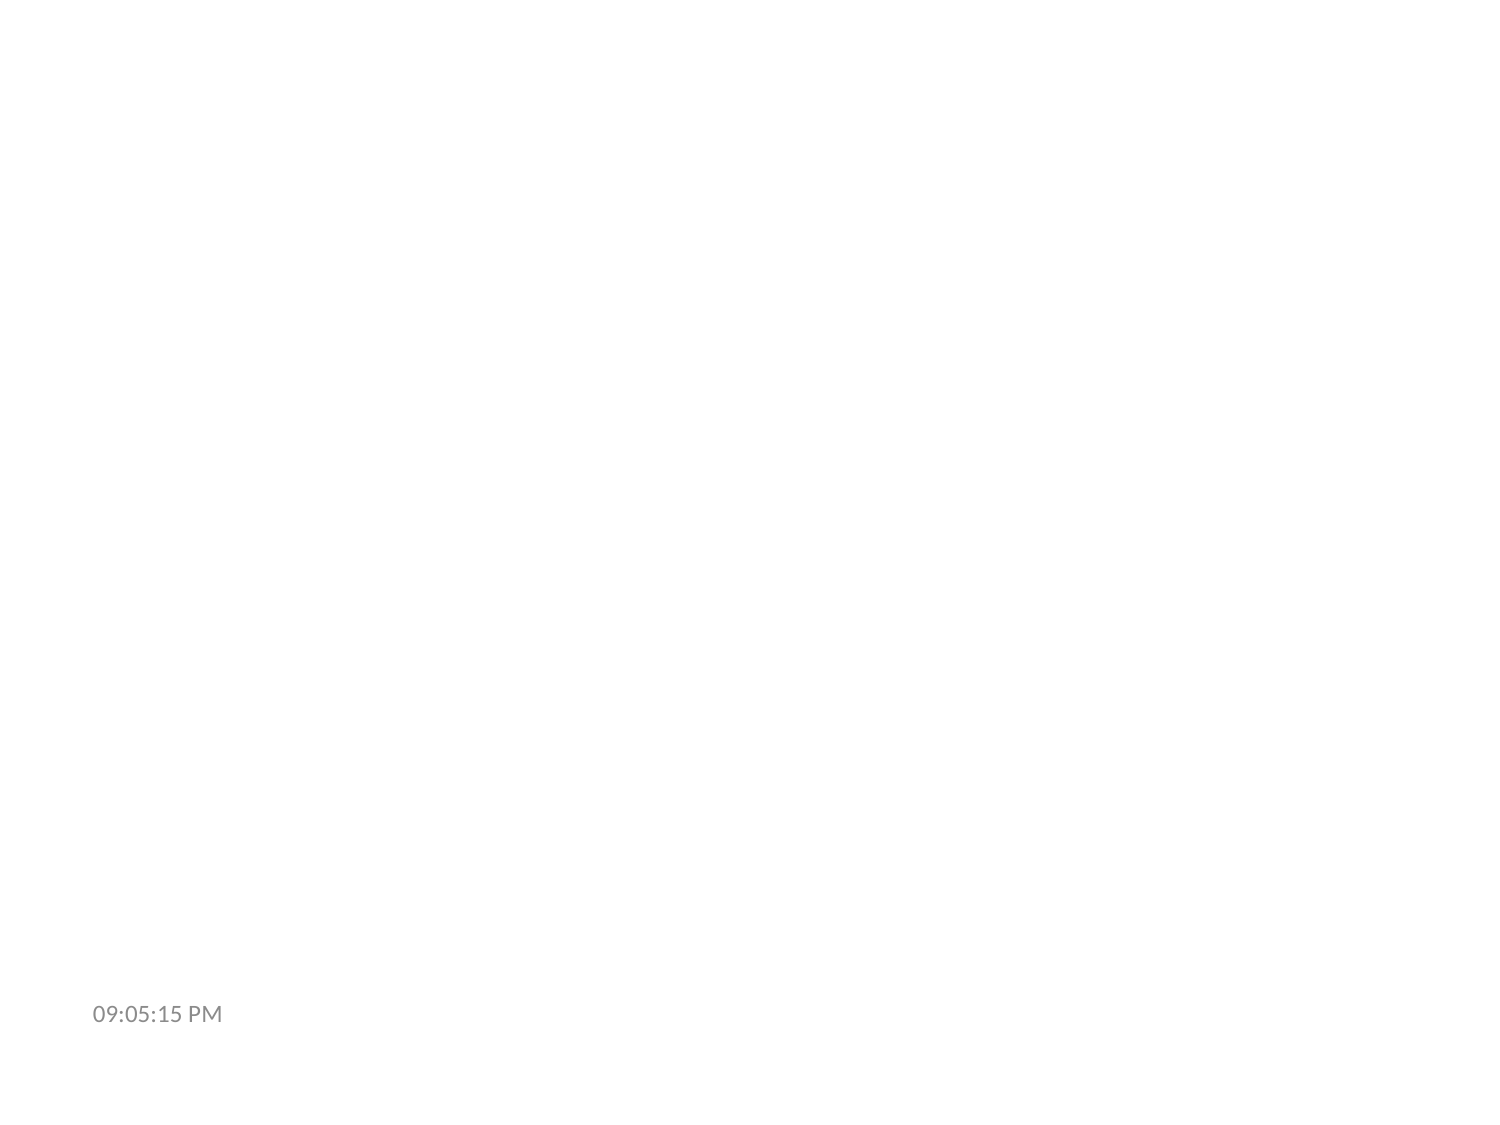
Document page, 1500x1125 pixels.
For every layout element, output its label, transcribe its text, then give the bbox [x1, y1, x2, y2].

text_box 3:35:09 PM [77, 982, 428, 1043]
